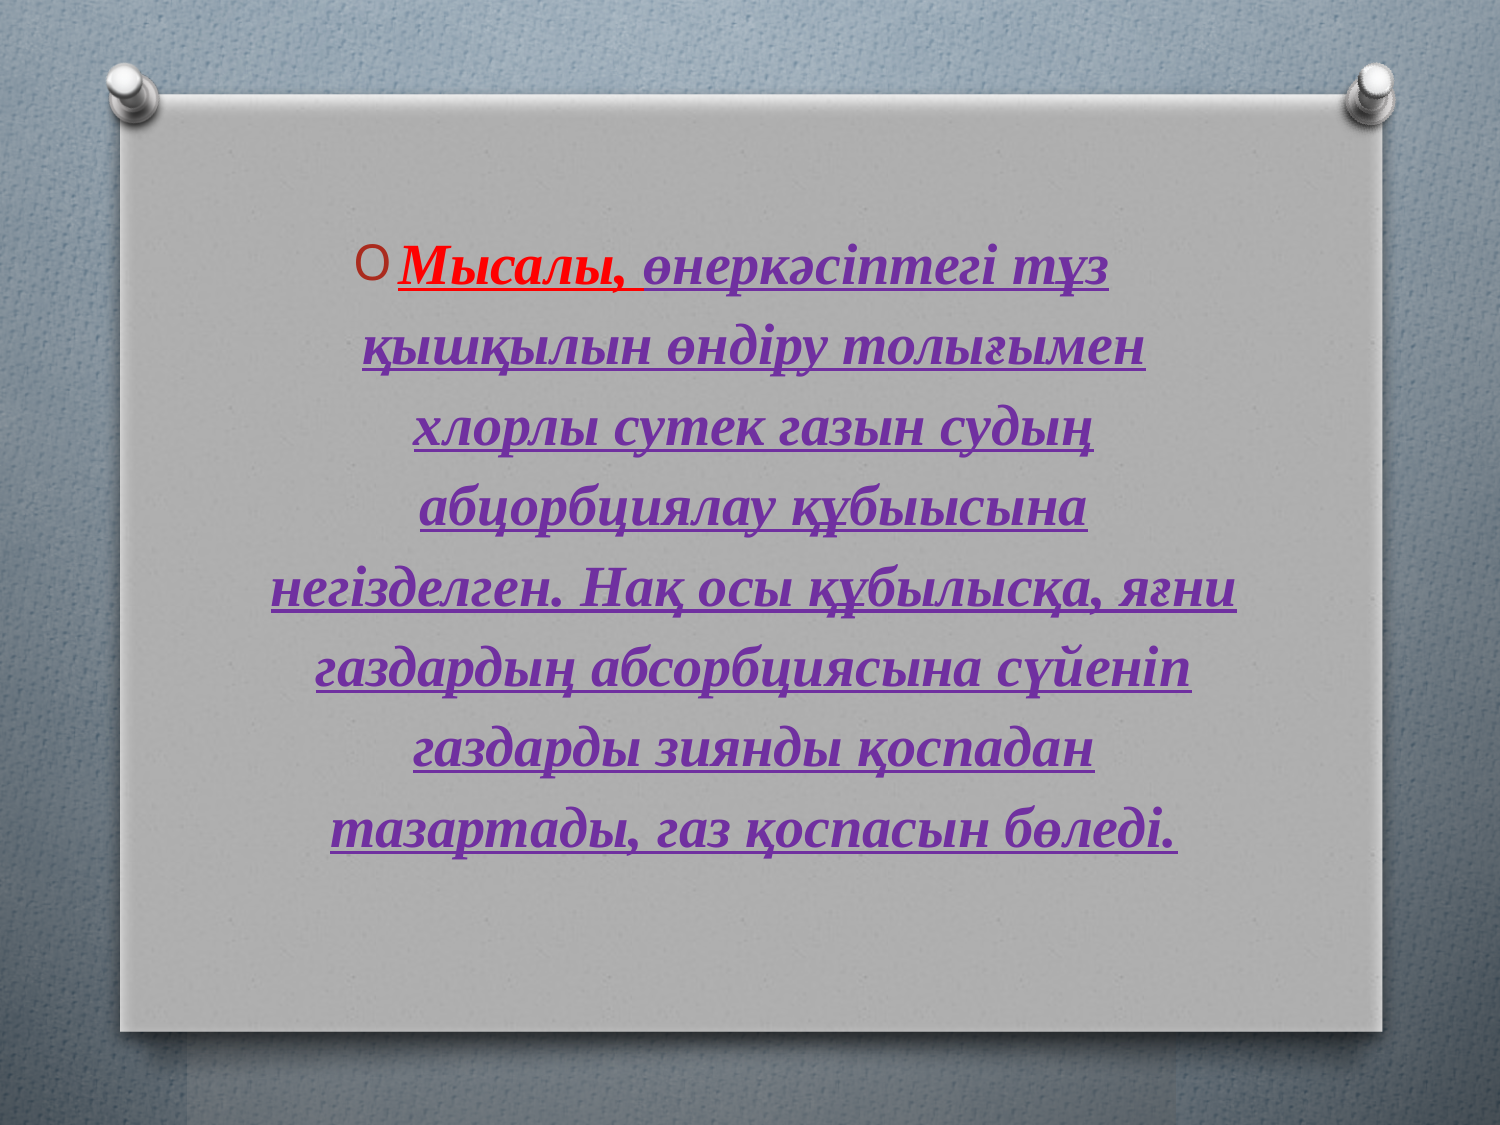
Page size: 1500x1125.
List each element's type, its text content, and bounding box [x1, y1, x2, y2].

picture [1317, 35, 1439, 156]
list Мысалы, өнеркәсіптегі тұз қышқылын өндіру толығымен хлорлы сутек газын судың абцорбциялау құбыысына негізделген. Нақ осы құбылысқа, яғни газдардың абсорбциясына сүйеніп газдарды зиянды қоспадан тазартады, газ қоспасын бөледі. [206, 207, 1257, 1010]
picture [75, 31, 197, 152]
